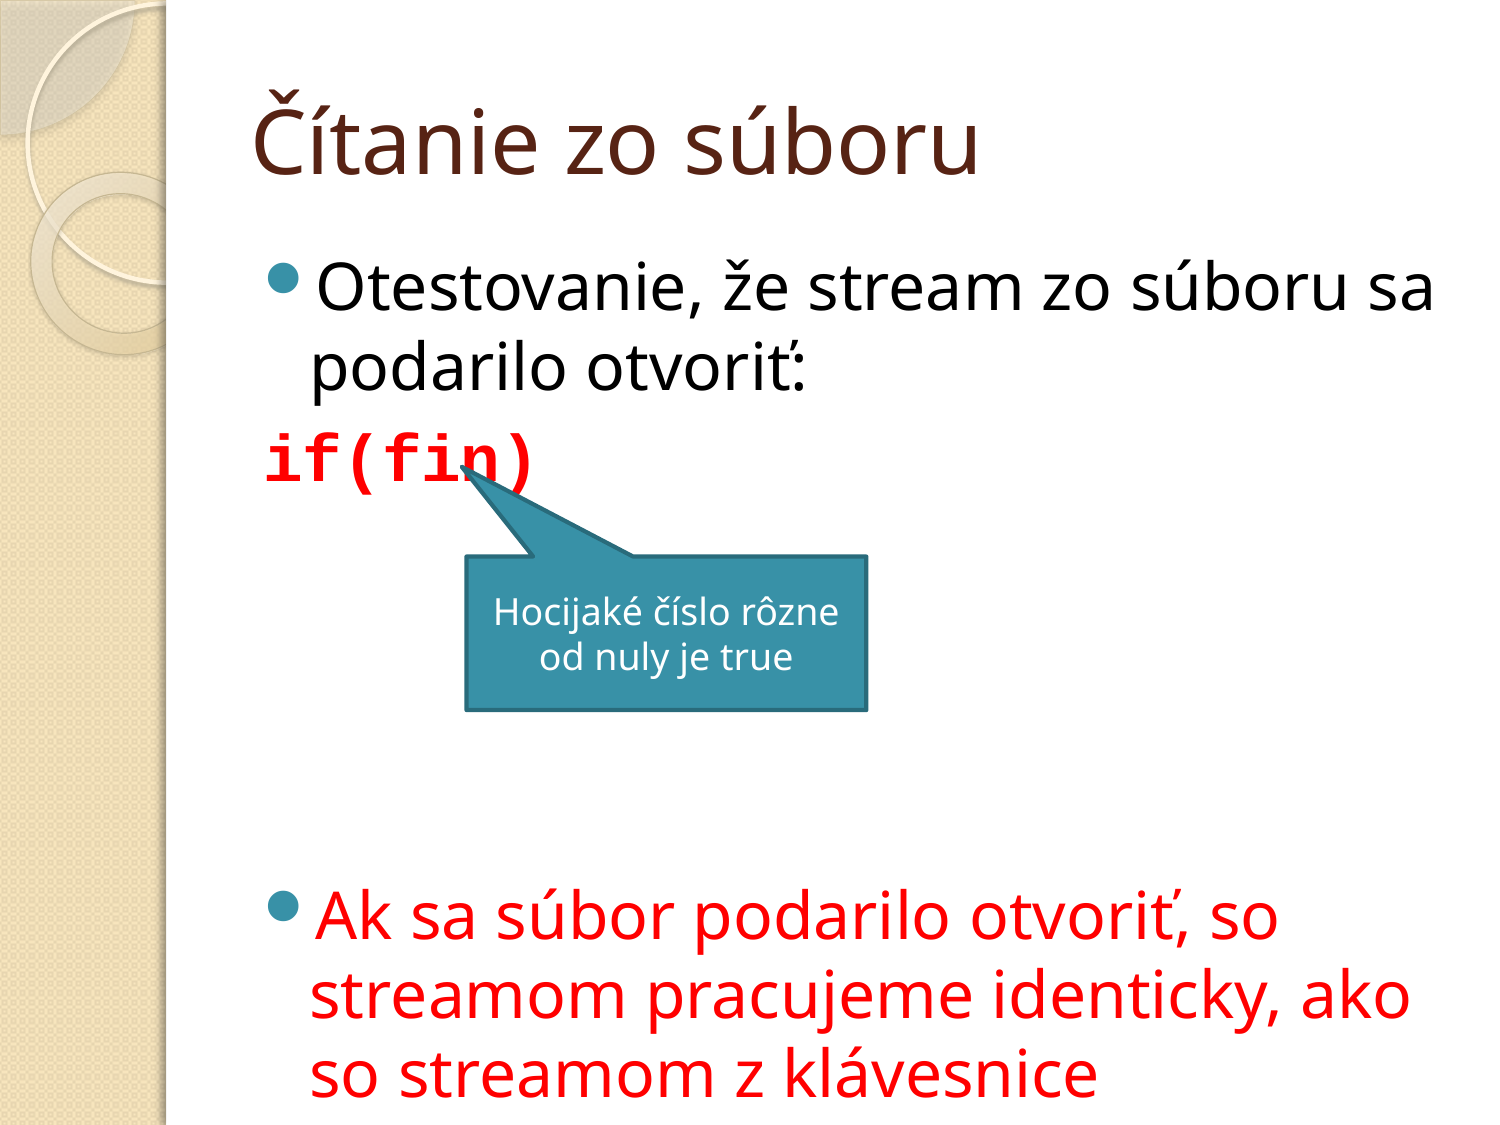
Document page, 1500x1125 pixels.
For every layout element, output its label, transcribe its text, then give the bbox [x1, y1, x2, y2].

title Čítanie zo súboru [235, 45, 1466, 233]
list Otestovanie, že stream zo súboru sa podarilo otvoriť: if(fin) Ak sa súbor podarilo otvoriť, so streamom pracujeme identicky, ako so streamom z klávesnice [235, 237, 1466, 1125]
text_box Hocijaké číslo rôzne od nuly je true [460, 464, 869, 713]
